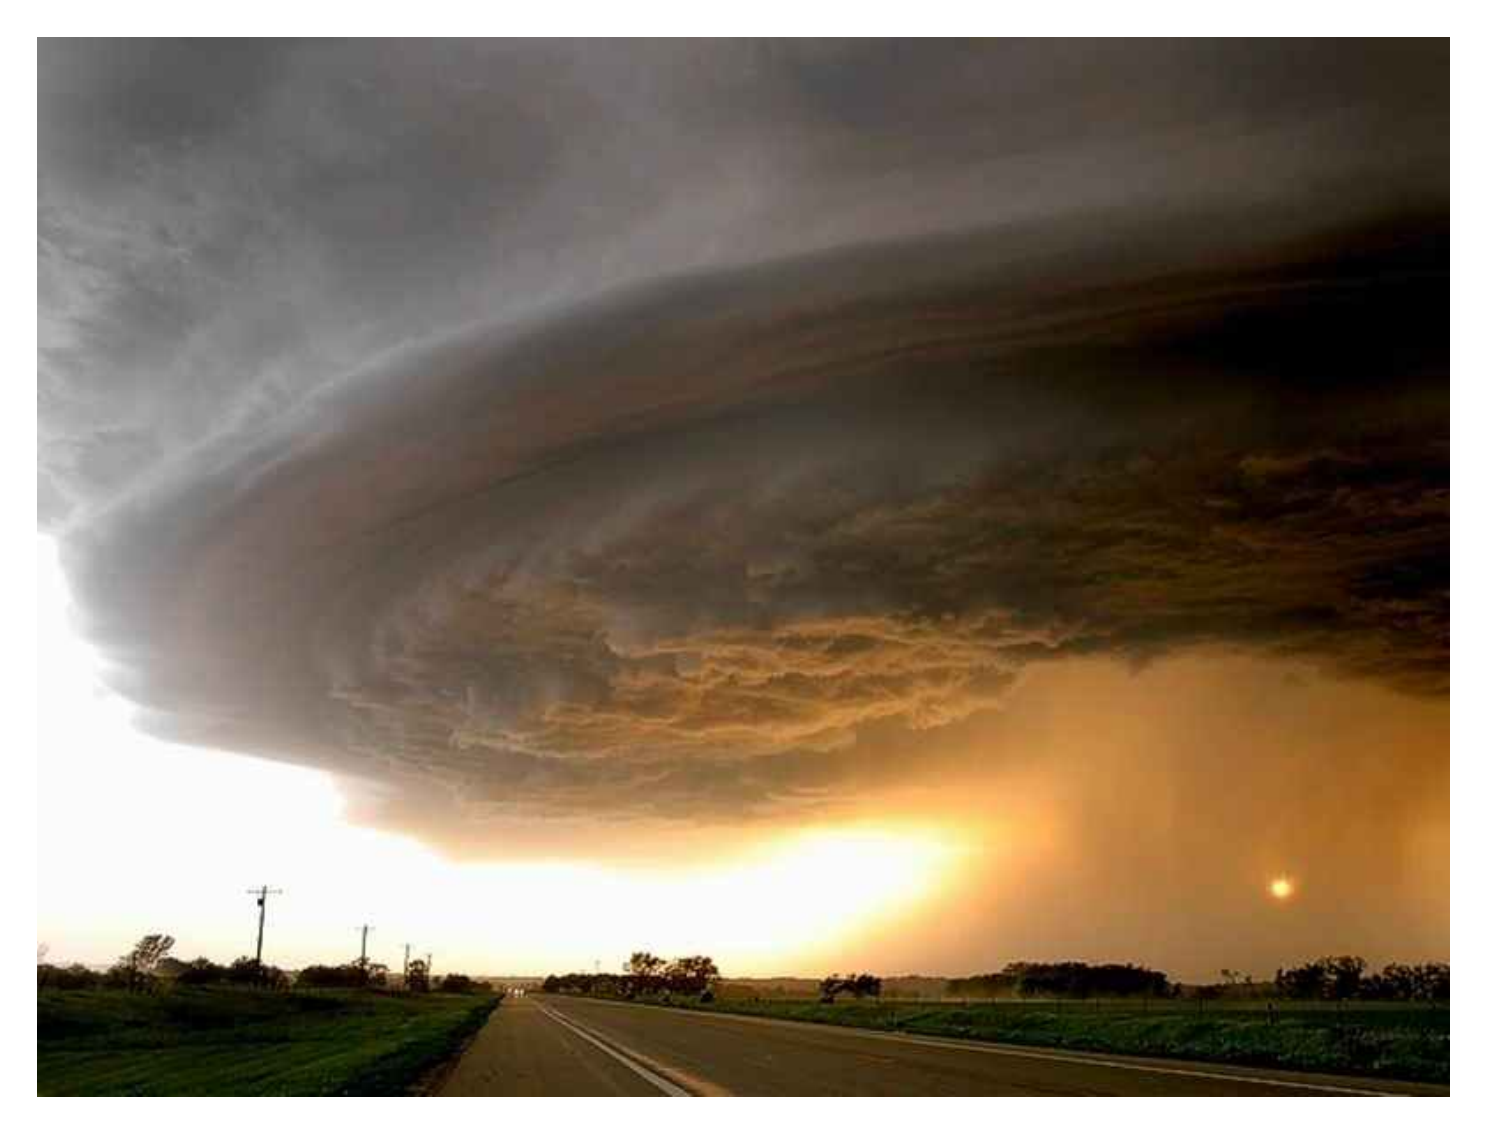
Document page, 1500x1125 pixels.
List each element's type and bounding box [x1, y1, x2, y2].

picture [37, 37, 1451, 1097]
